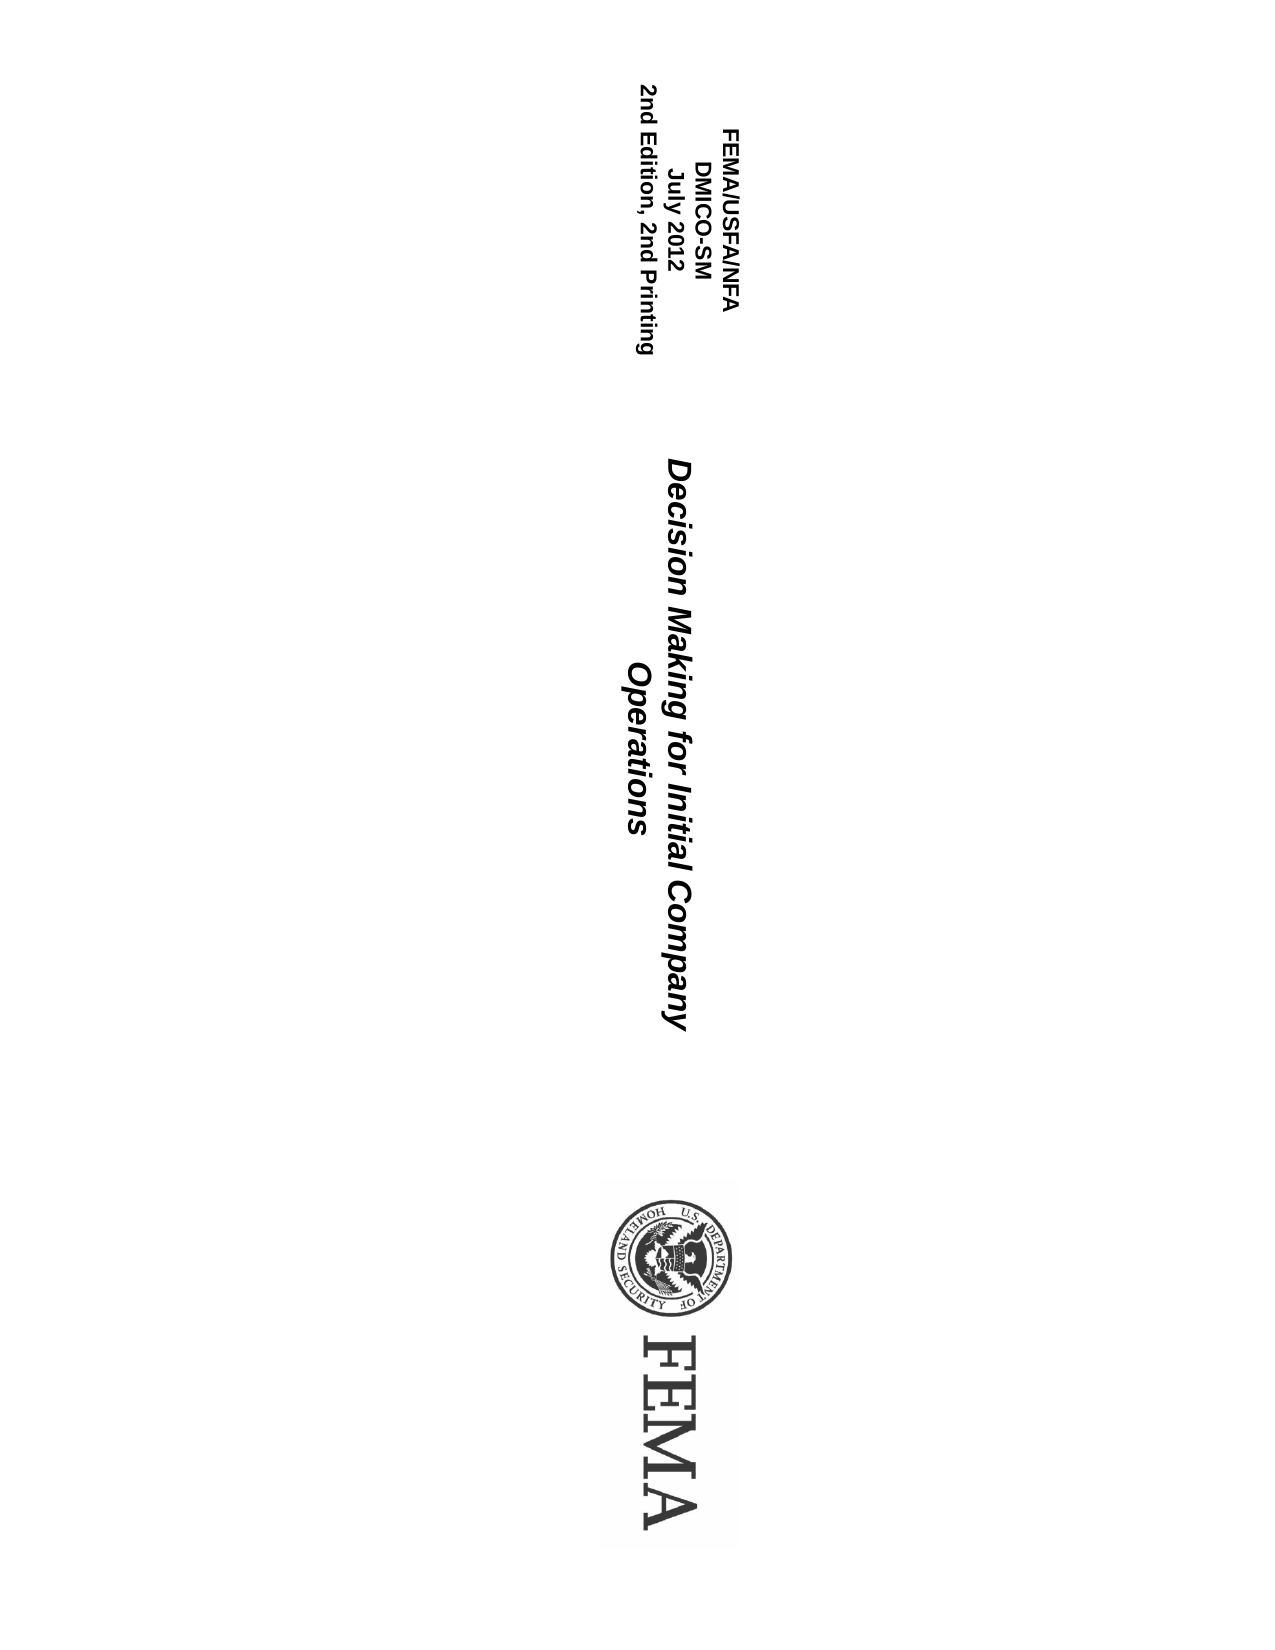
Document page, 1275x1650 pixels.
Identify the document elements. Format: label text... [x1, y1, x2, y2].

text_box Decision Making for Initial Company Operations [613, 362, 710, 1137]
text_box FEMA/USFA/NFA DMICO-SM July 2012 2nd Edition, 2nd Printing [628, 60, 755, 381]
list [599, 1179, 740, 1549]
